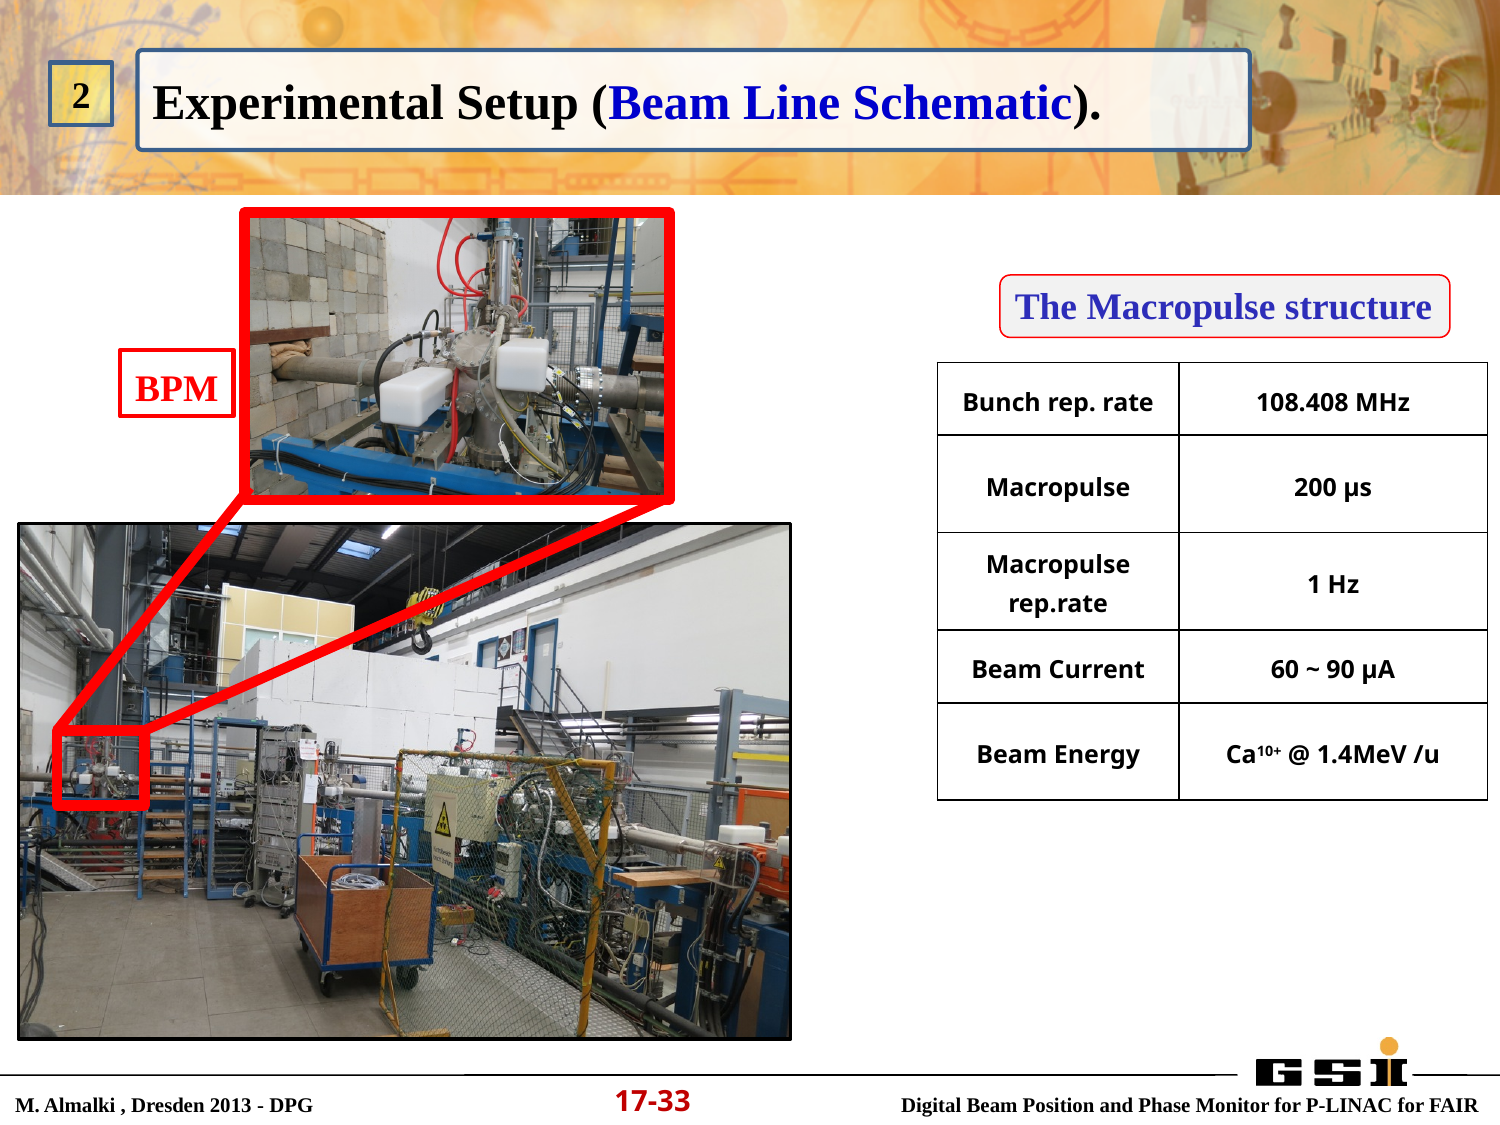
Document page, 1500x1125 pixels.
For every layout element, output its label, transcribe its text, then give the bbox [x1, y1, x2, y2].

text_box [56, 487, 251, 731]
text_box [255, 499, 663, 731]
text_box M. Almalki , Dresden 2013 - DPG Digital Beam Position and Phase Monitor for P-LINAC for FAIR [0, 1092, 1494, 1125]
picture [19, 524, 790, 1038]
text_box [0, 0, 1500, 1086]
picture [244, 212, 670, 496]
